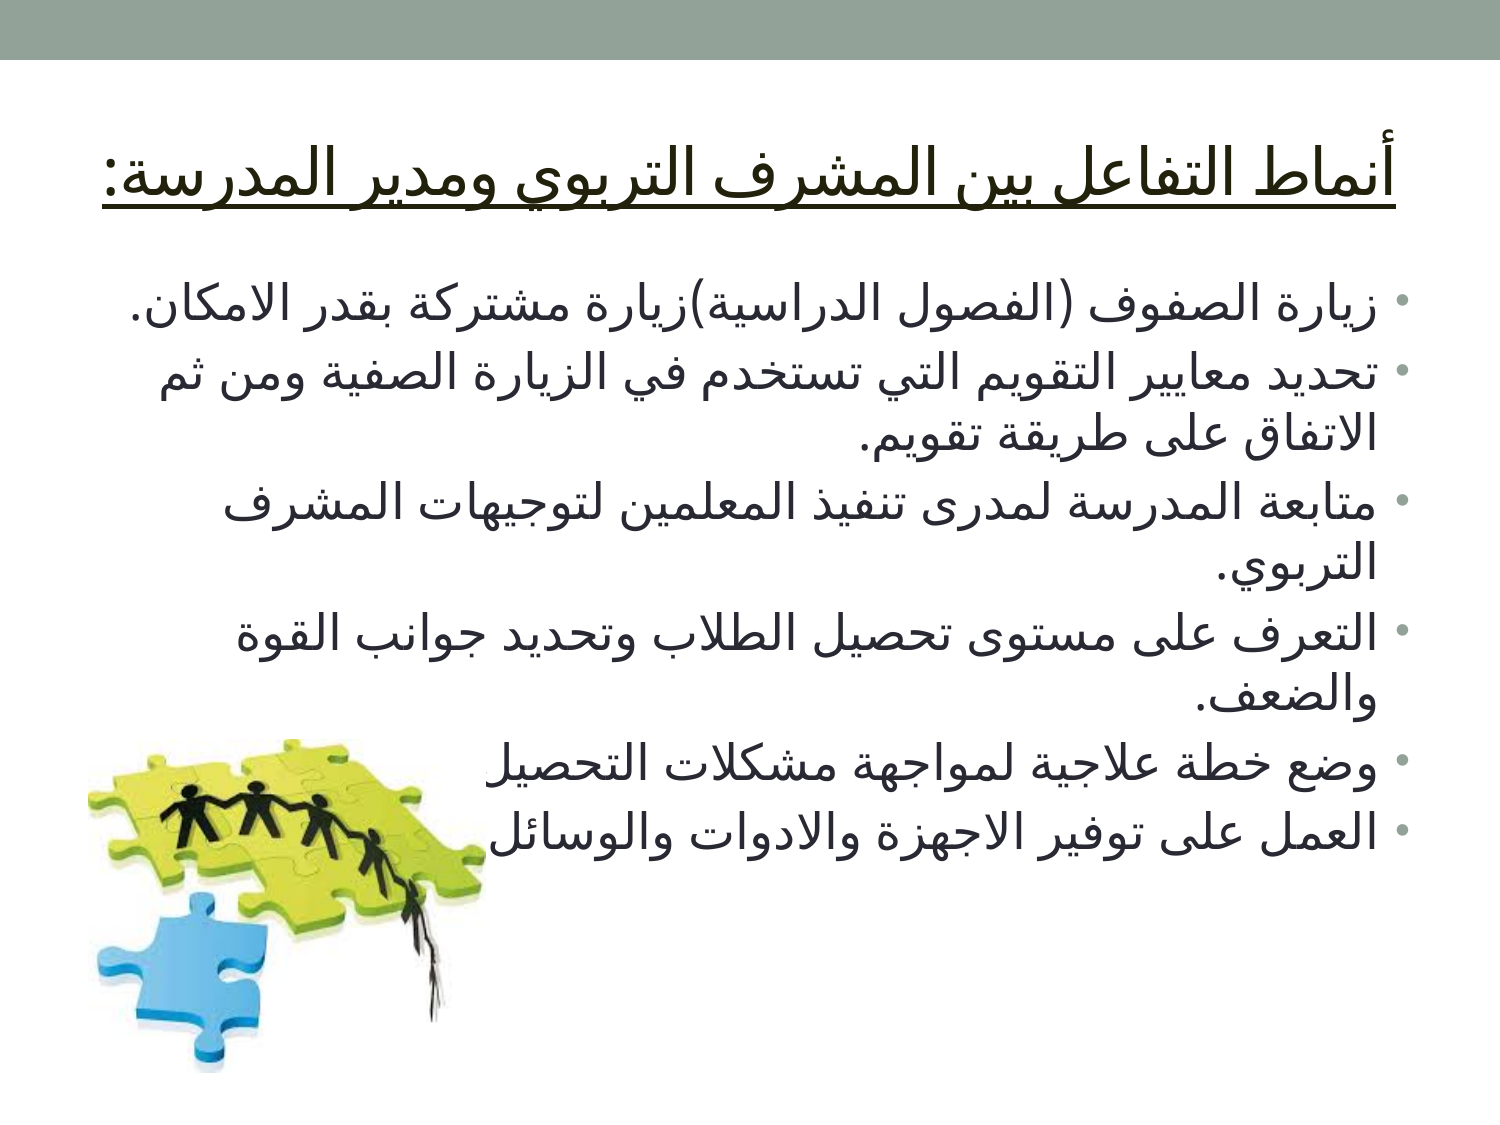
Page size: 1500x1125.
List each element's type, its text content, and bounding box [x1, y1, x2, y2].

picture [88, 739, 486, 1073]
list زيارة الصفوف (الفصول الدراسية)زيارة مشتركة بقدر الامكان. تحديد معايير التقويم التي تستخدم في الزيارة الصفية ومن ثم الاتفاق على طريقة تقويم. متابعة المدرسة لمدرى تنفيذ المعلمين لتوجيهات المشرف التربوي. التعرف على مستوى تحصيل الطلاب وتحديد جوانب القوة والضعف. وضع خطة علاجية لمواجهة مشكلات التحصيل ومشكلات الغياب . العمل على توفير الاجهزة والادوات والوسائل التعليمية. [75, 262, 1425, 1063]
title أنماط التفاعل بين المشرف التربوي ومدير المدرسة: [75, 87, 1425, 250]
